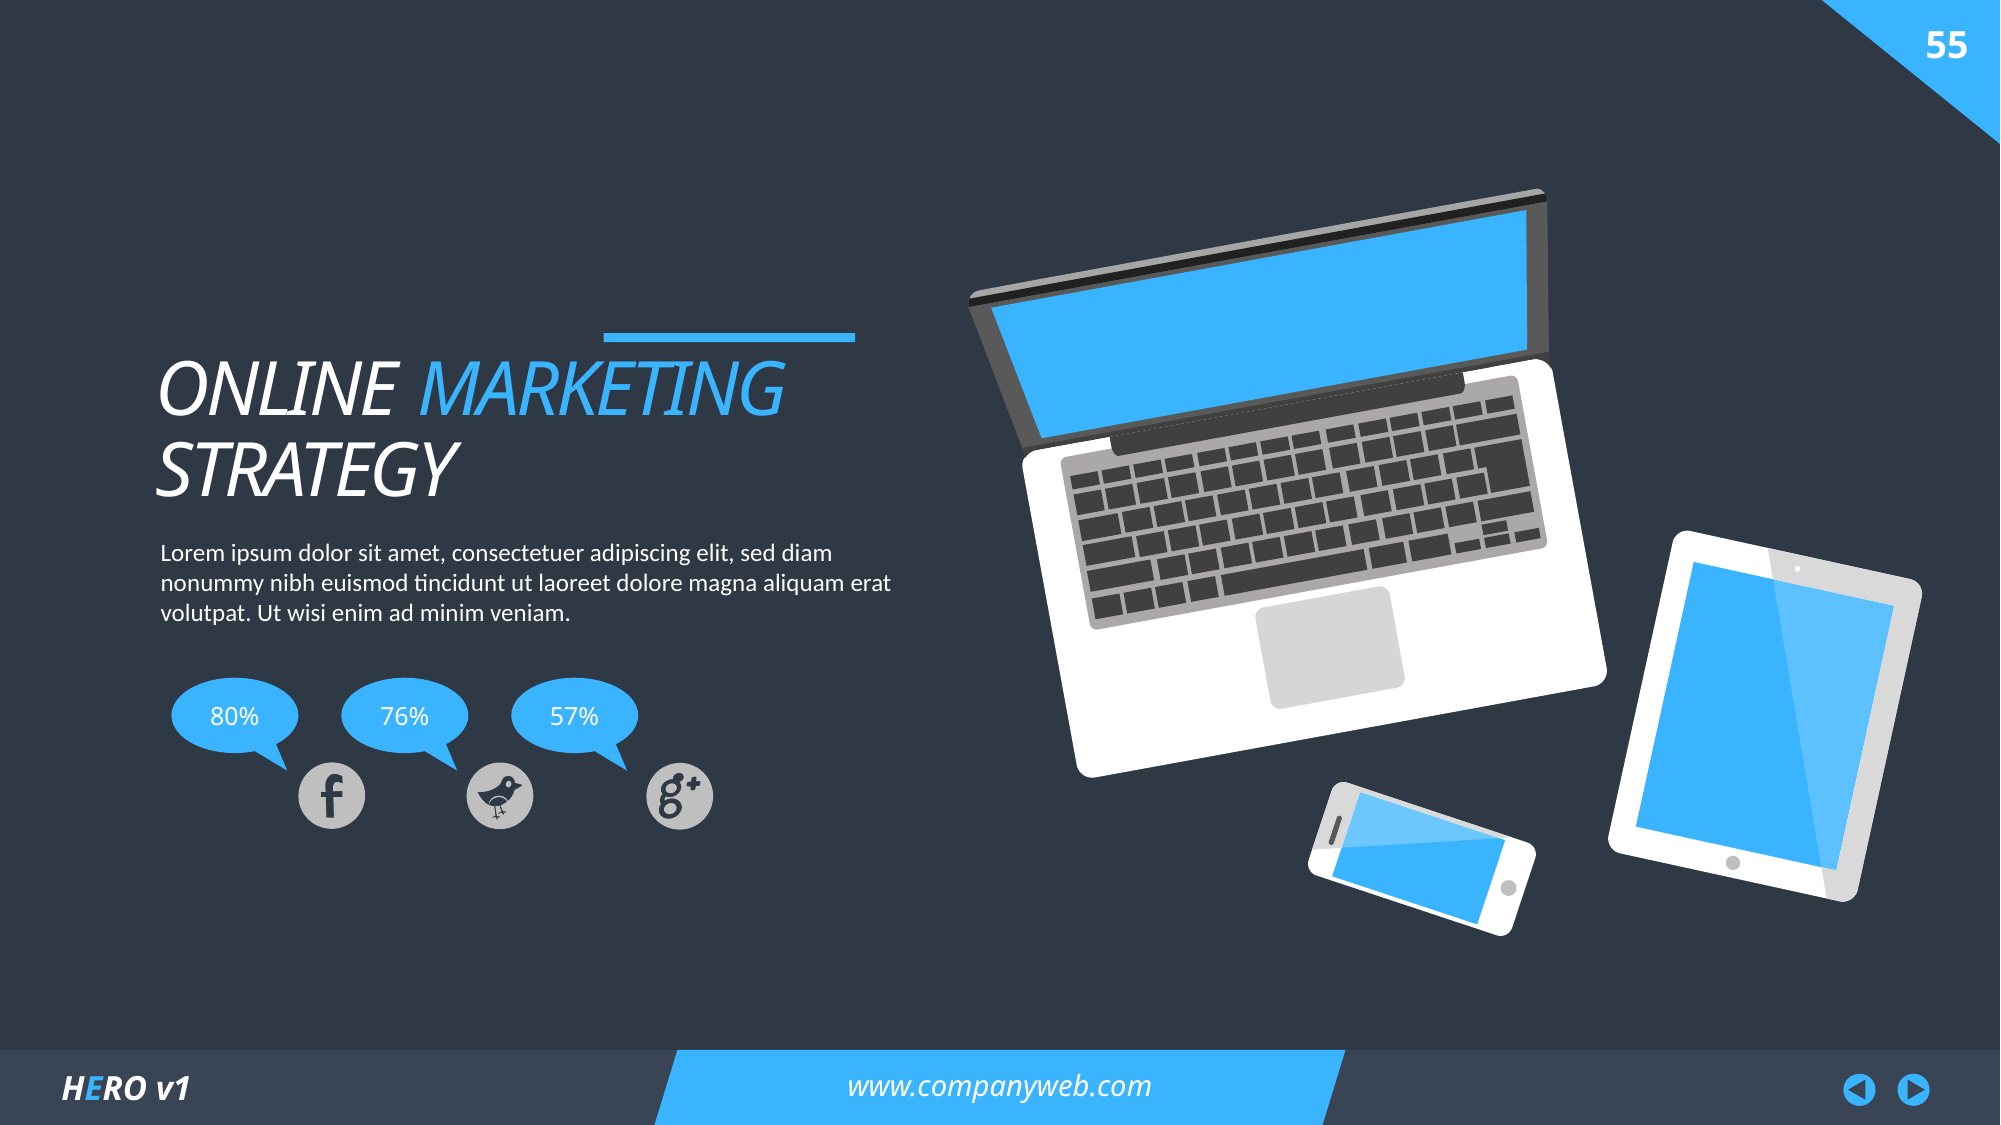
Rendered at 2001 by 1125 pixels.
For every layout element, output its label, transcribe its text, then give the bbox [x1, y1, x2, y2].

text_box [1373, 751, 1471, 967]
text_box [1005, 235, 1595, 736]
text_box [603, 332, 856, 343]
text_box ONLINE MARKETING STRATEGY [140, 342, 1005, 523]
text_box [1637, 551, 1893, 882]
text_box Lorem ipsum dolor sit amet, consectetuer adipiscing elit, sed diam nonummy nibh euismod tincidunt ut laoreet dolore magna aliquam erat volutpat. Ut wisi enim ad minim veniam. [145, 528, 921, 634]
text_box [341, 677, 511, 830]
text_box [511, 677, 714, 830]
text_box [171, 677, 341, 829]
